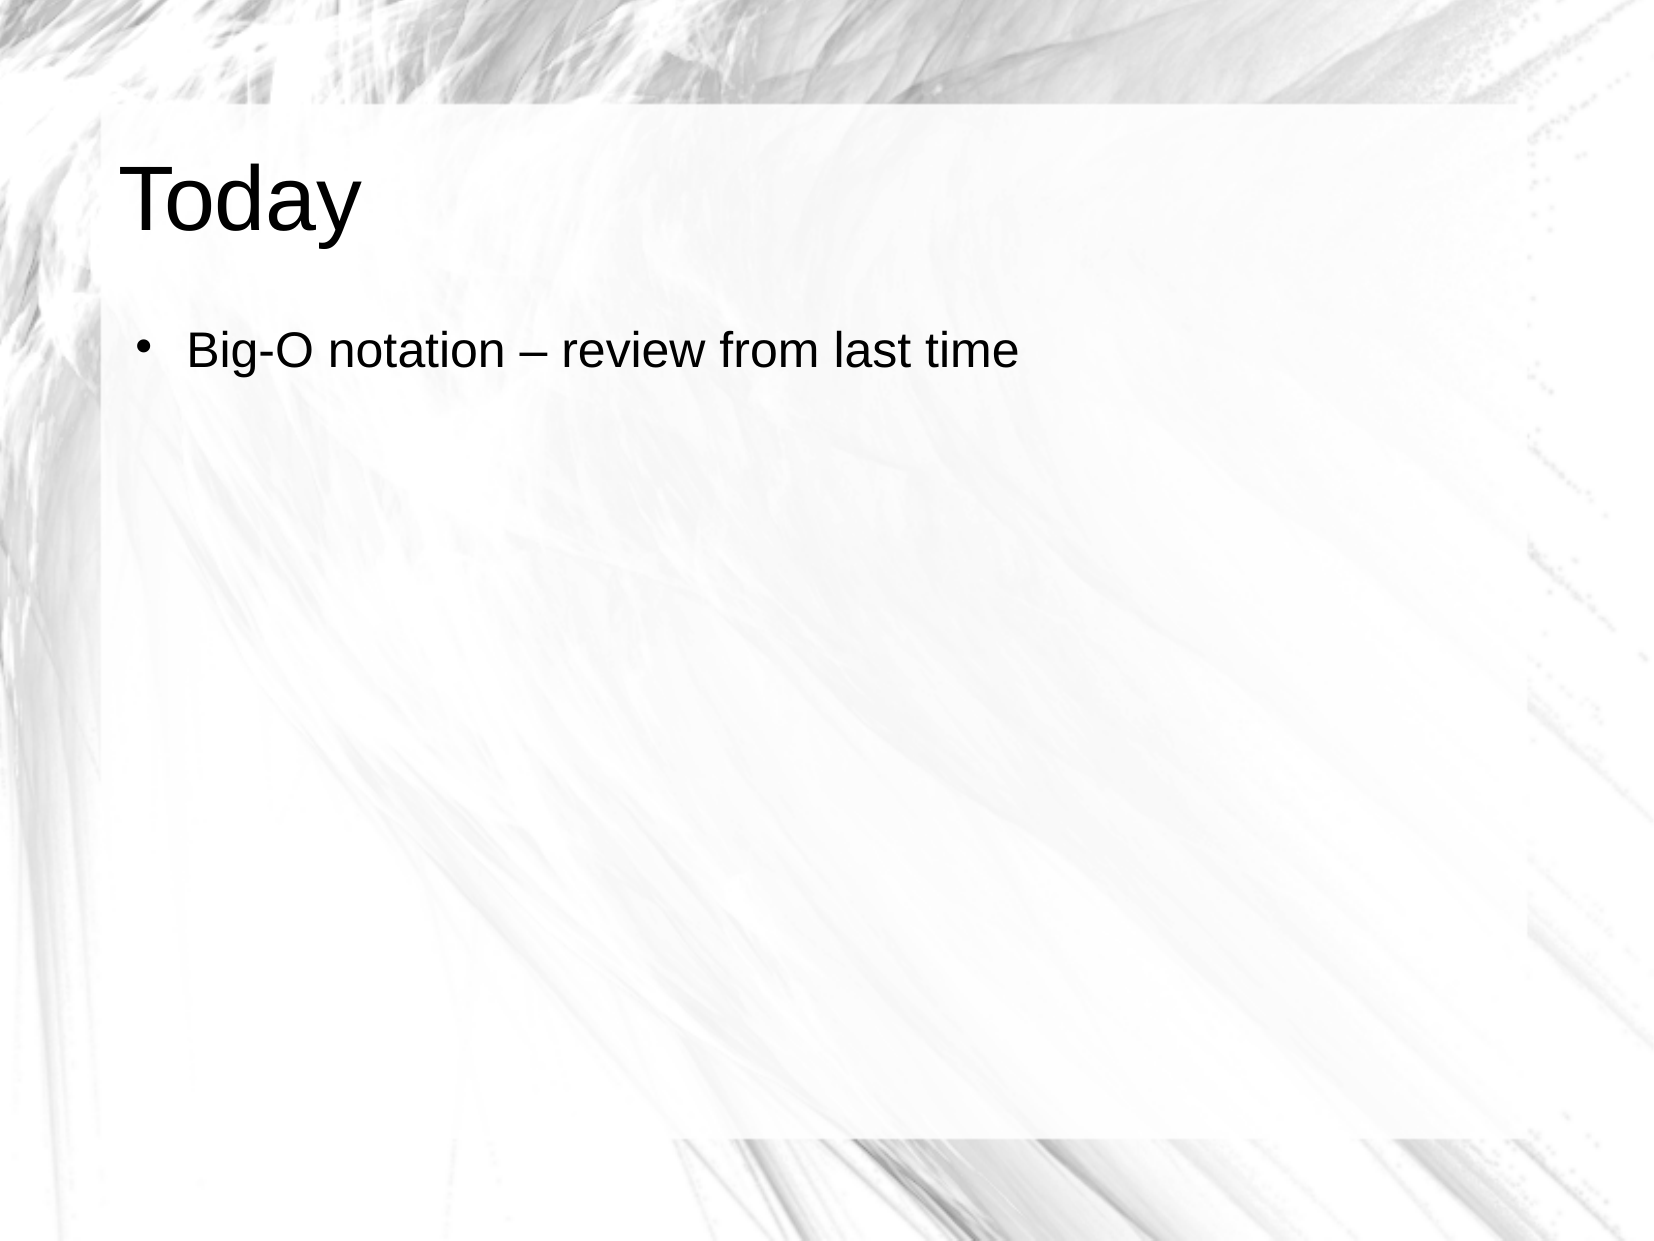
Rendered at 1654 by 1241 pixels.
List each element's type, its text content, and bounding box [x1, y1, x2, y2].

list Big-O notation – review from last time [118, 319, 1571, 1109]
title Today [118, 93, 1506, 299]
picture [0, 0, 1654, 1241]
